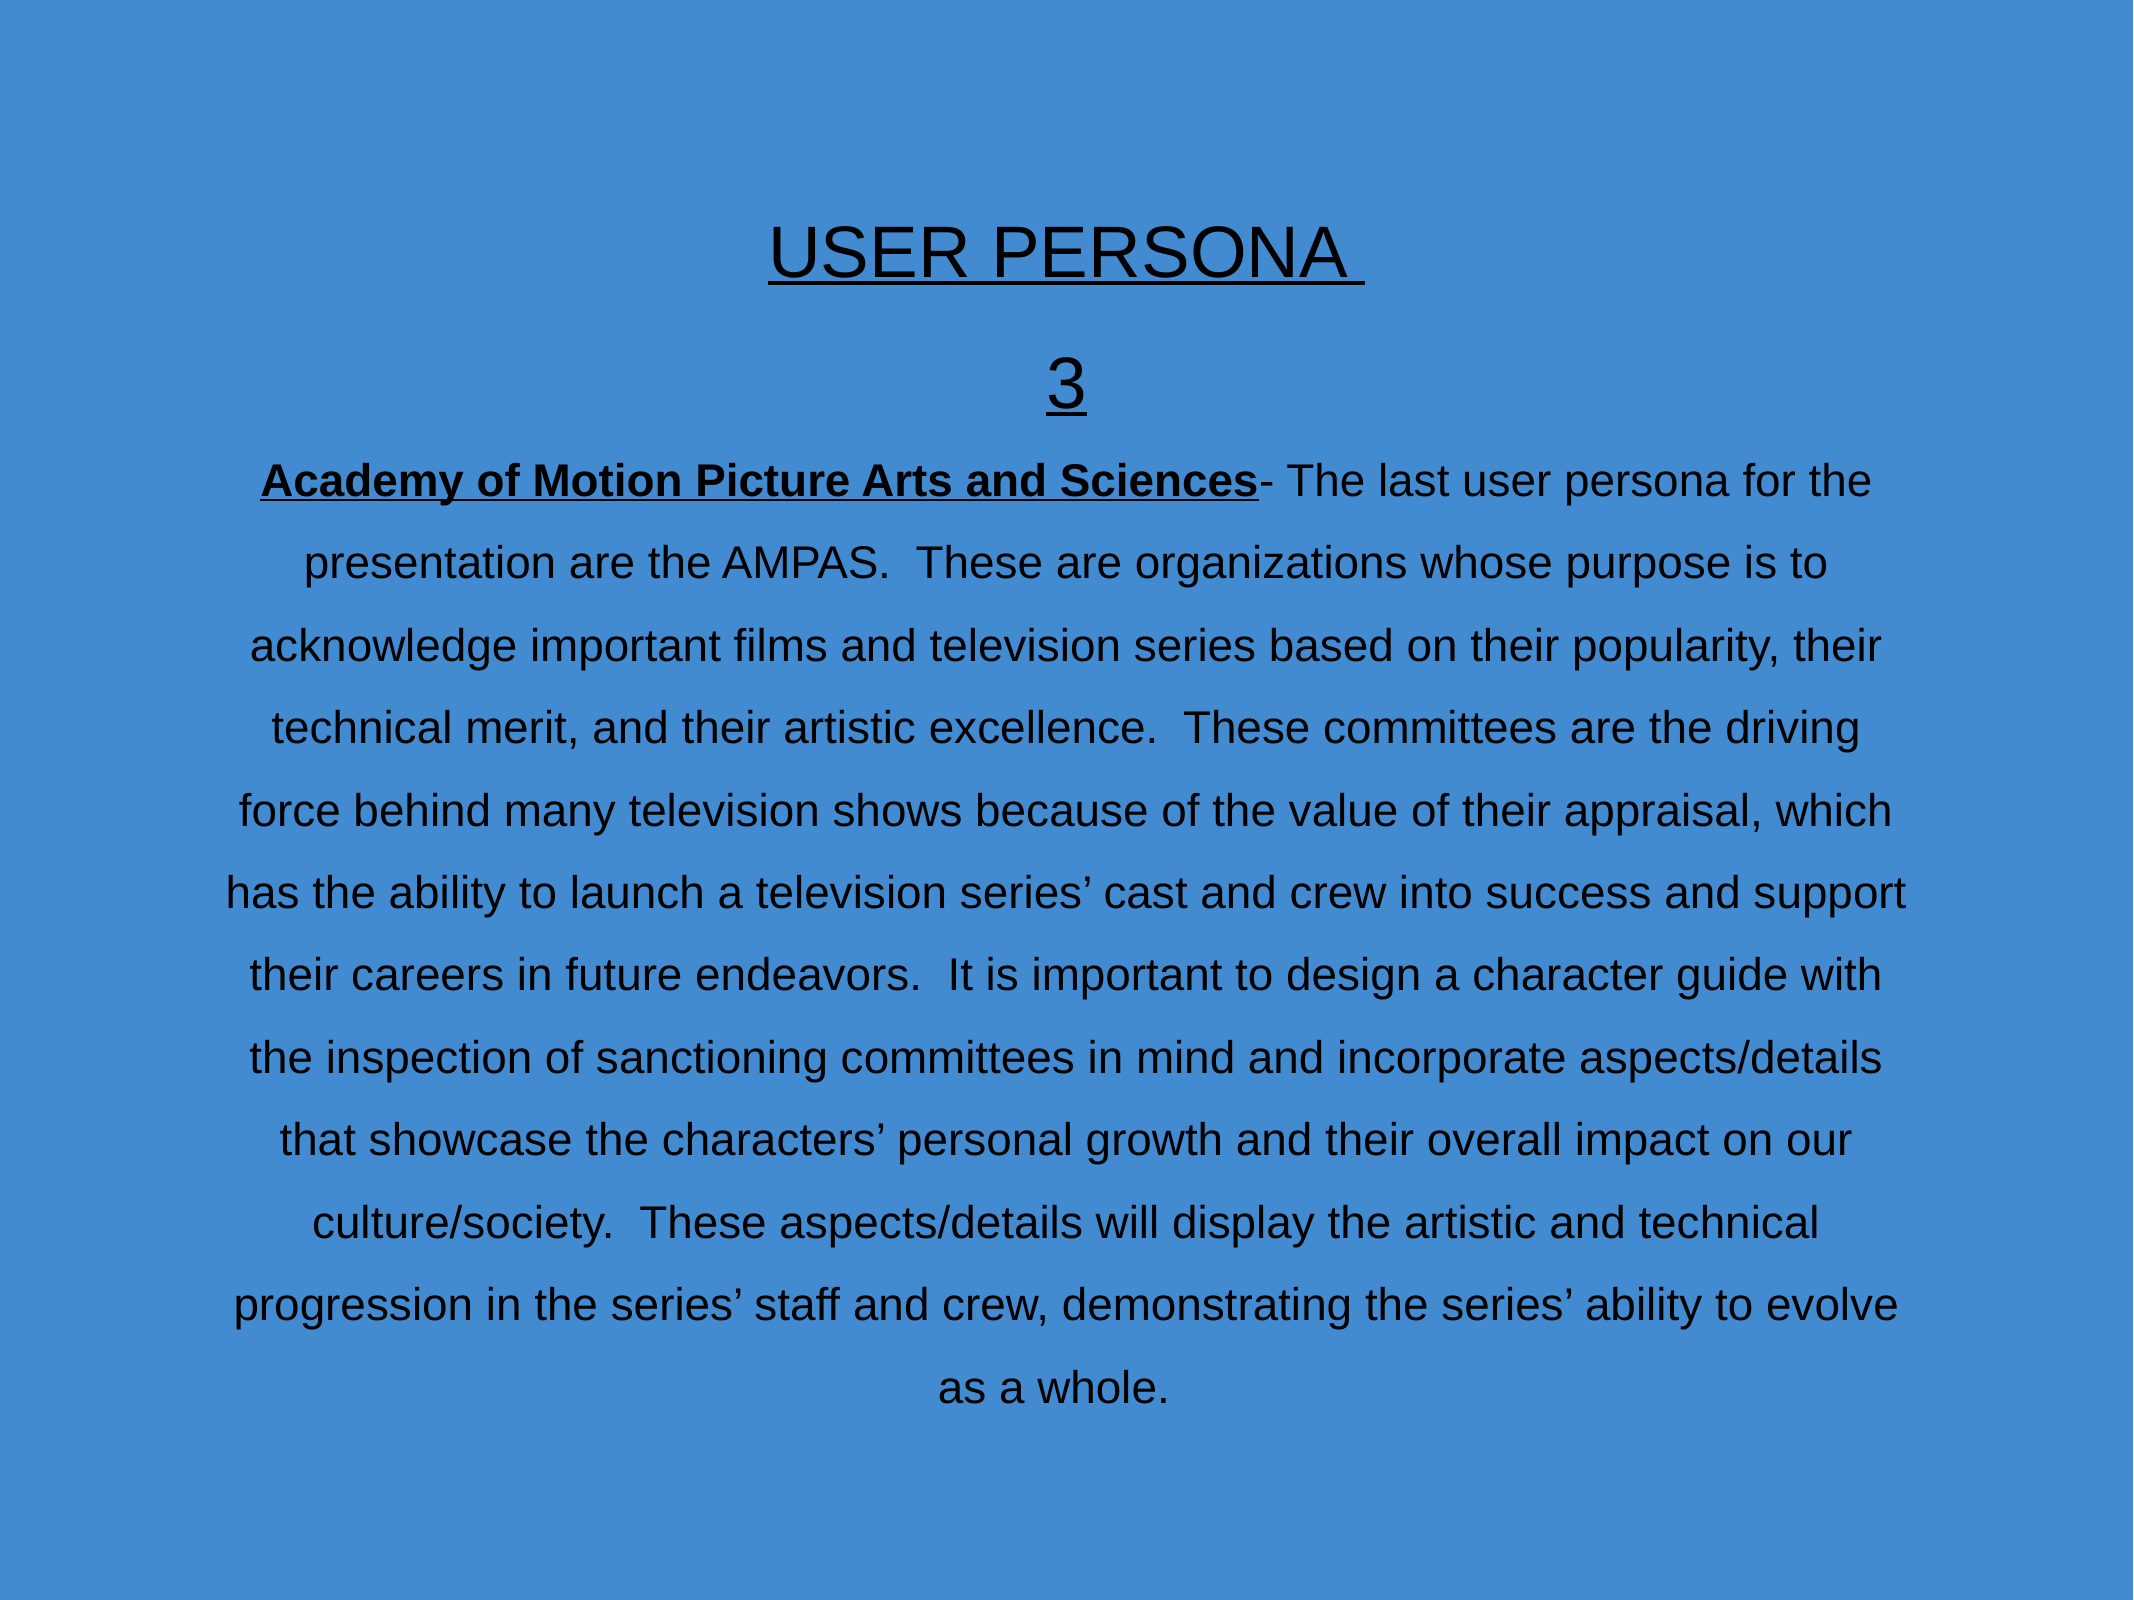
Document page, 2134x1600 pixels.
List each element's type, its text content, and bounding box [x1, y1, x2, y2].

subtitle USER PERSONA 3 Academy of Motion Picture Arts and Sciences- The last user persona for the presentation are the AMPAS. These are organizations whose purpose is to acknowledge important films and television series based on their popularity, their technical merit, and their artistic excellence. These committees are the driving force behind many television shows because of the value of their appraisal, which has the ability to launch a television series’ cast and crew into success and support their careers in future endeavors. It is important to design a character guide with the inspection of sanctioning committees in mind and incorporate aspects/details that showcase the characters’ personal growth and their overall impact on our culture/society. These aspects/details will display the artistic and technical progression in the series’ staff and crew, demonstrating the series’ ability to evolve as a whole. [207, 151, 1926, 1449]
